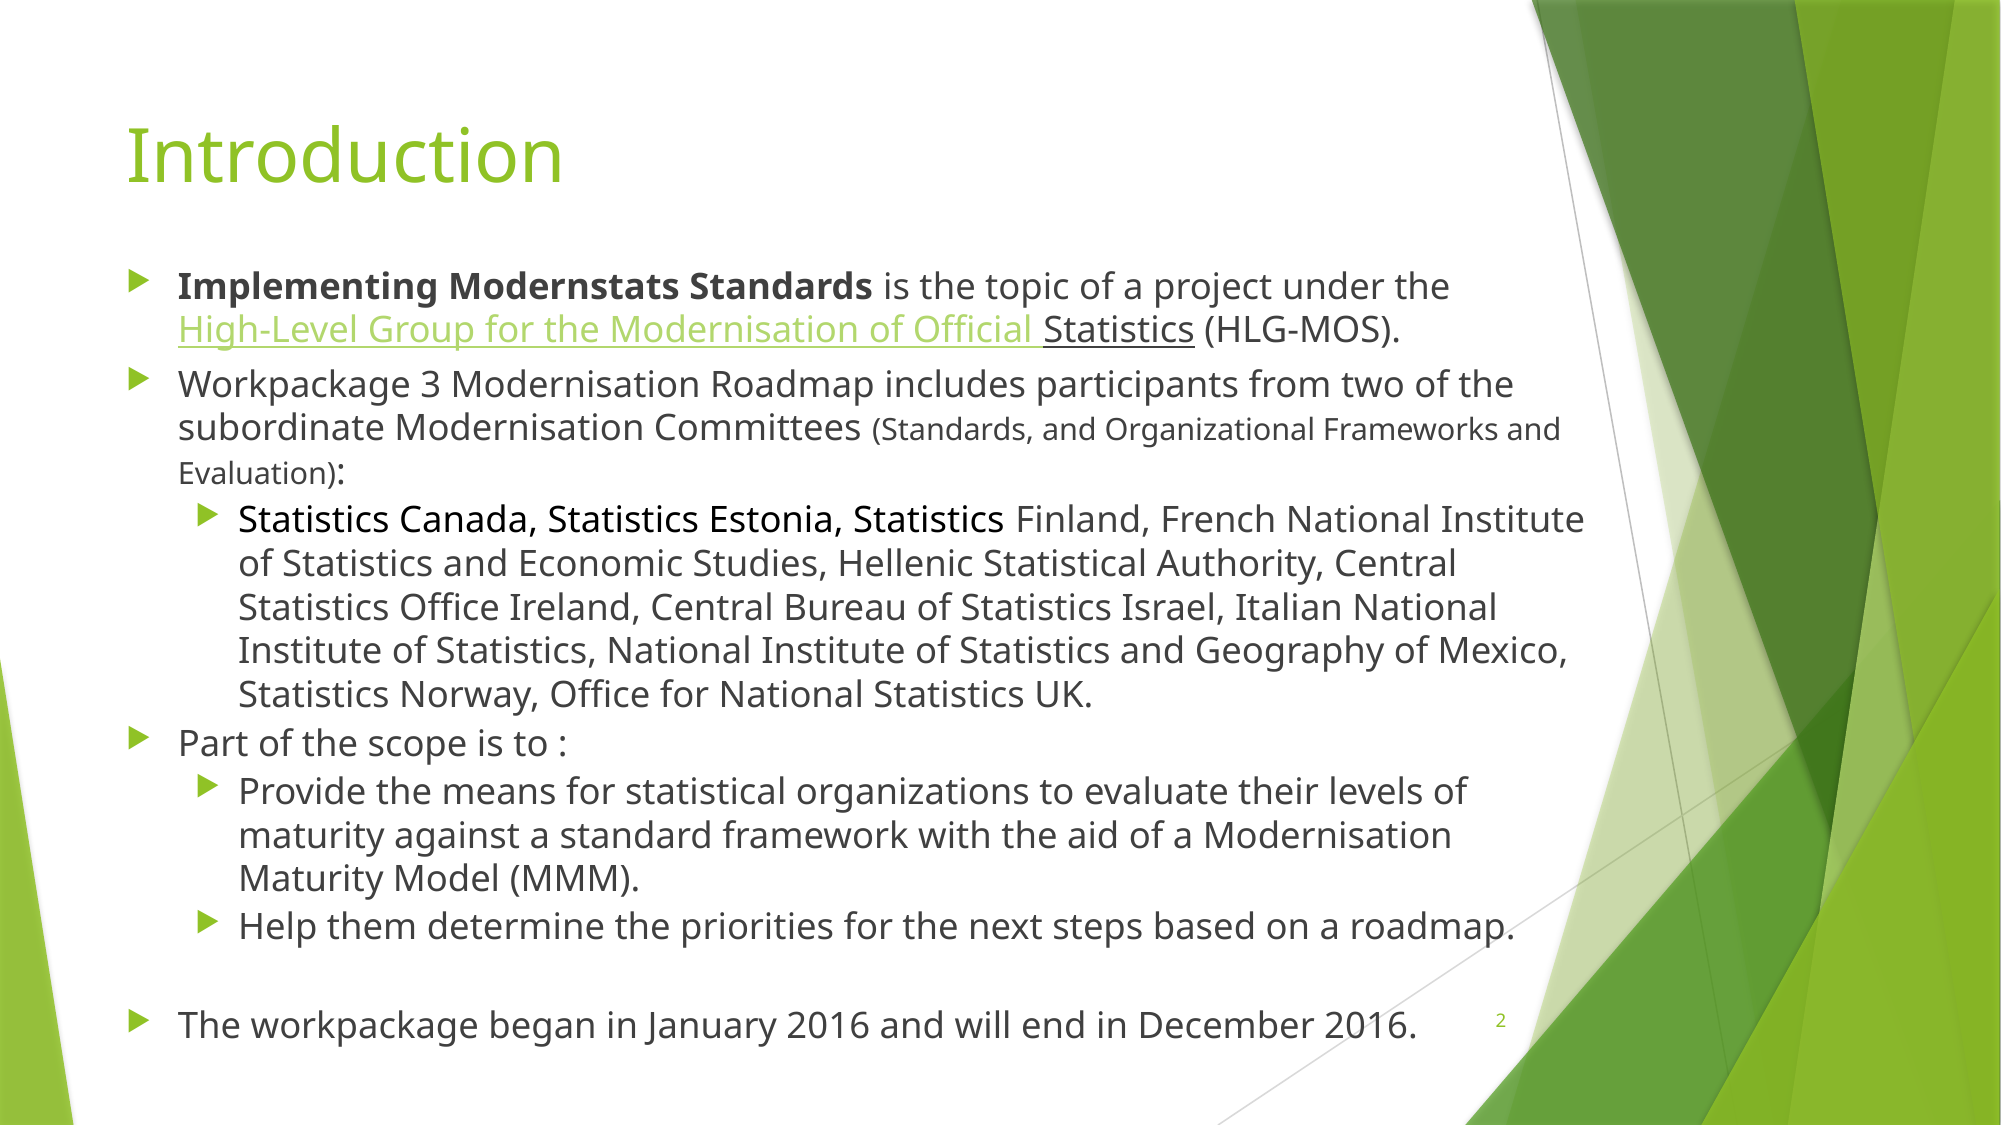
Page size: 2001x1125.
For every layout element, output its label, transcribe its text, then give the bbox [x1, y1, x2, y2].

slide_number 2 [1409, 991, 1522, 1051]
list Implementing Modernstats Standards is the topic of a project under the High-Level Group for the Modernisation of Official Statistics (HLG-MOS). Workpackage 3 Modernisation Roadmap includes participants from two of the subordinate Modernisation Committees (Standards, and Organizational Frameworks and Evaluation): Statistics Canada, Statistics Estonia, Statistics Finland, French National Institute of Statistics and Economic Studies, Hellenic Statistical Authority, Central Statistics Office Ireland, Central Bureau of Statistics Israel, Italian National Institute of Statistics, National Institute of Statistics and Geography of Mexico, Statistics Norway, Office for National Statistics UK. Part of the scope is to : Provide the means for statistical organizations to evaluate their levels of maturity against a standard framework with the aid of a Modernisation Maturity Model (MMM). Help them determine the priorities for the next steps based on a roadmap. The workpackage began in January 2016 and will end in December 2016. [111, 255, 1621, 1094]
title Introduction [111, 99, 1522, 255]
